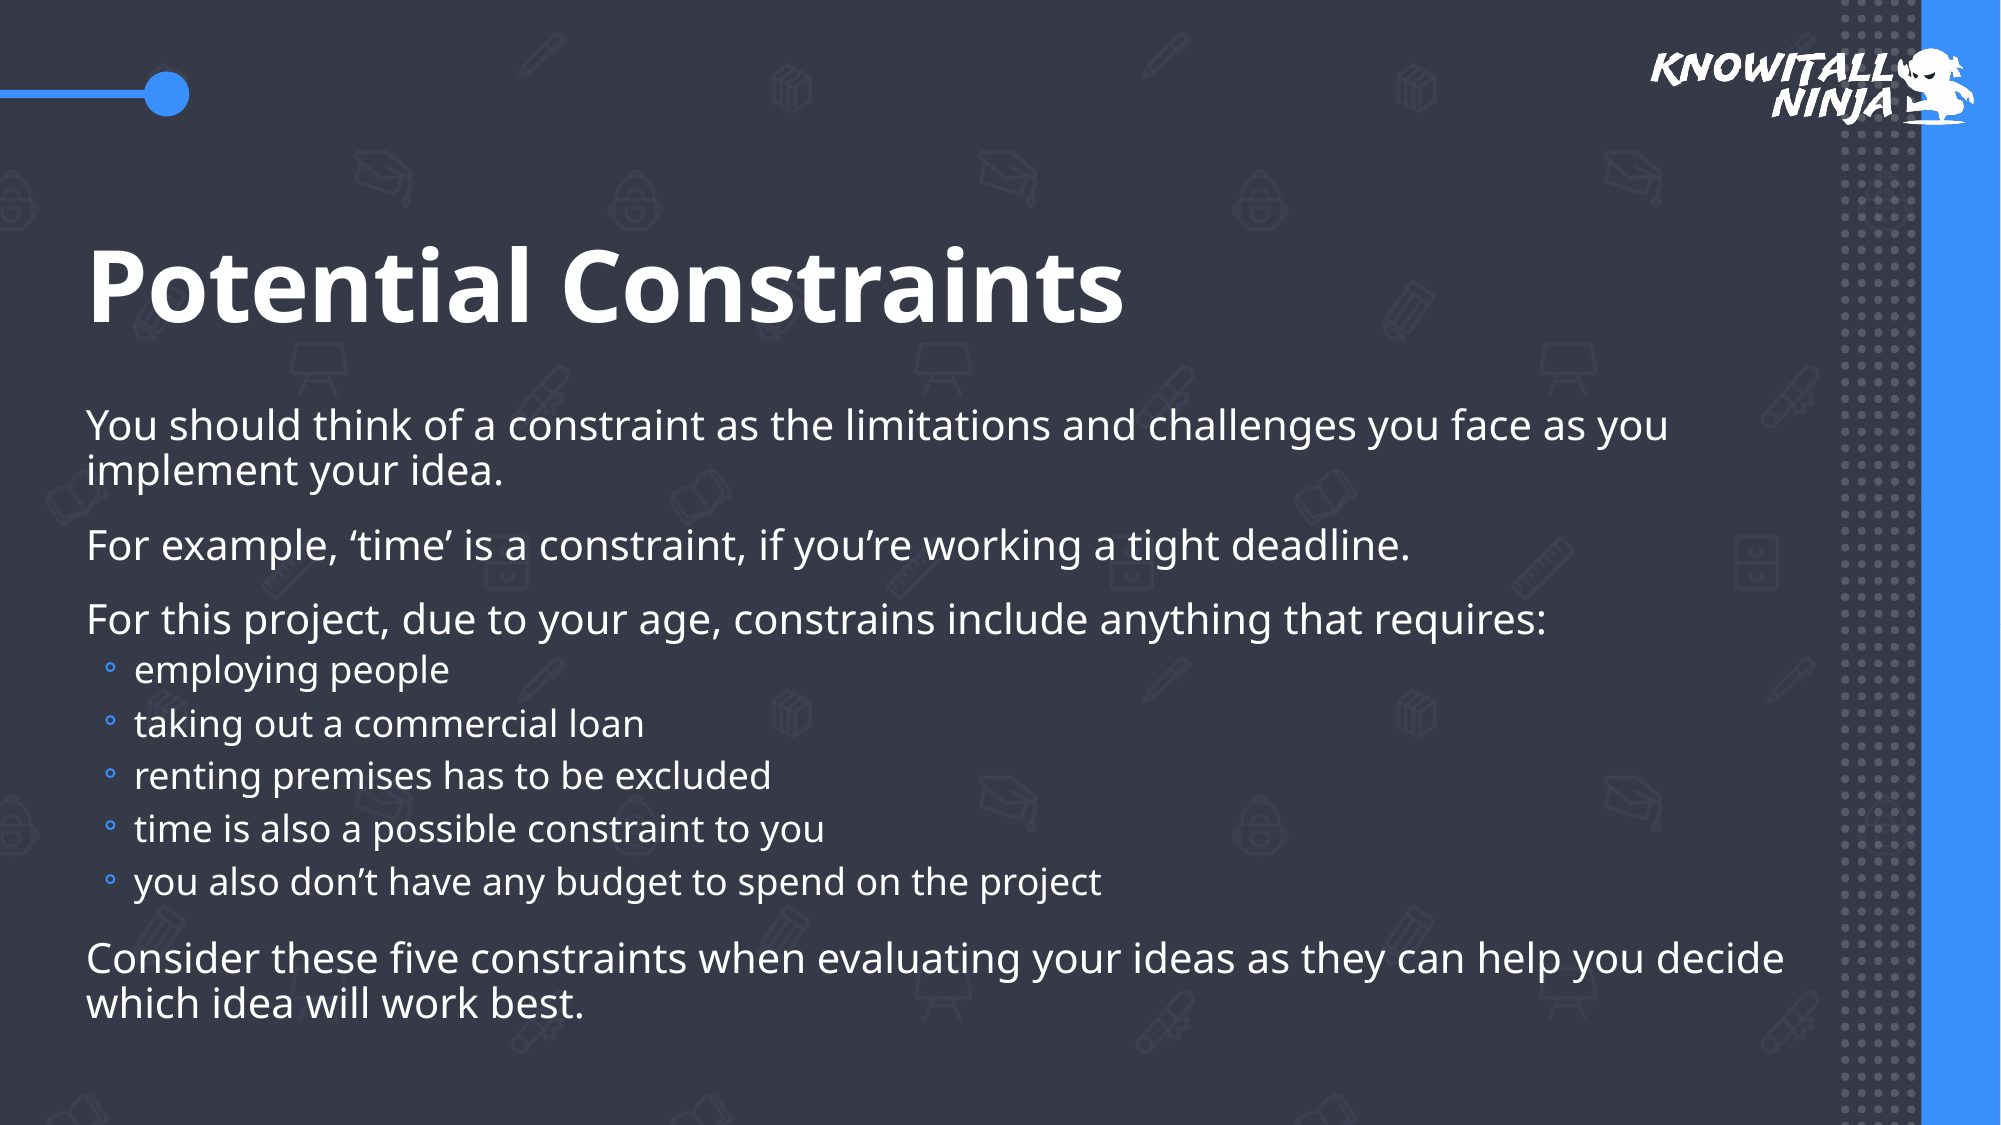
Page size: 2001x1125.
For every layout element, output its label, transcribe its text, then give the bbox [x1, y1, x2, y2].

title Potential Constraints [70, 125, 1825, 351]
list You should think of a constraint as the limitations and challenges you face as you implement your idea. For example, ‘time’ is a constraint, if you’re working a tight deadline. For this project, due to your age, constrains include anything that requires: employing people taking out a commercial loan renting premises has to be excluded time is also a possible constraint to you you also don’t have any budget to spend on the project Consider these five constraints when evaluating your ideas as they can help you decide which idea will work best. [70, 397, 1825, 1090]
picture [0, 0, 1974, 1125]
